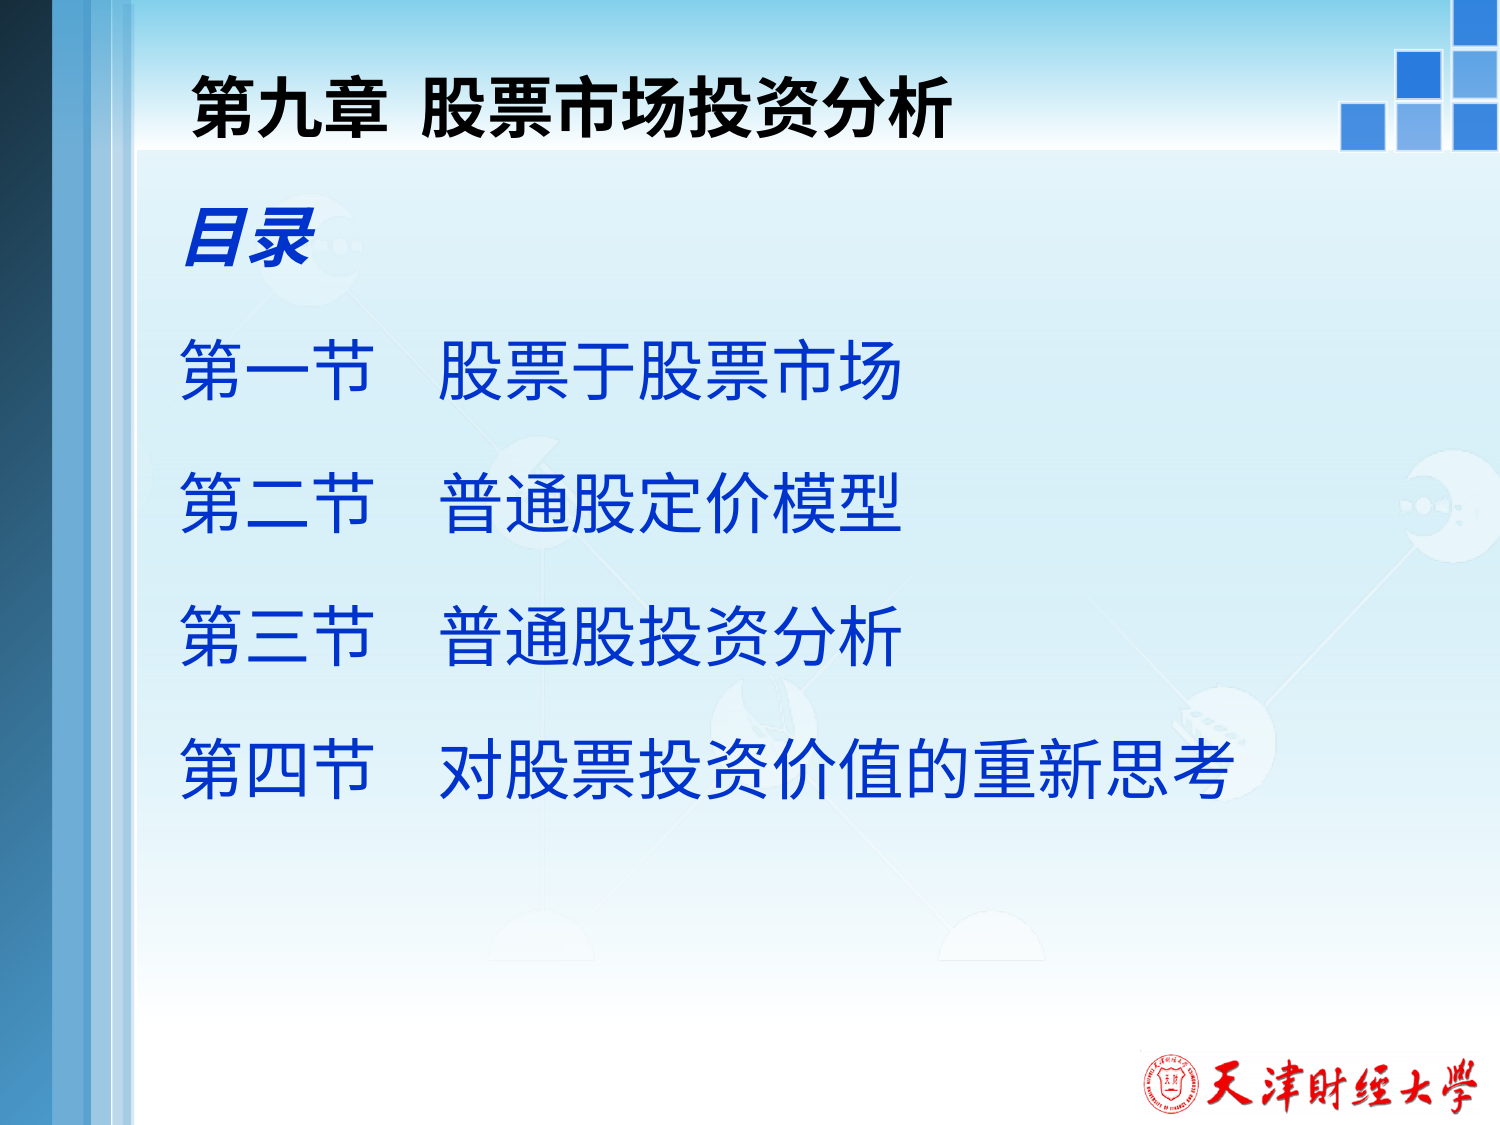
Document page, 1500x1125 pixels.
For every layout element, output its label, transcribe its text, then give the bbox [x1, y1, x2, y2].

picture [1131, 1049, 1500, 1119]
title 第九章 股票市场投资分析 [174, 75, 1175, 138]
list 目录 第一节 股票于股票市场 第二节 普通股定价模型 第三节 普通股投资分析 第四节 对股票投资价值的重新思考 [162, 187, 1475, 988]
picture [132, 150, 1500, 965]
